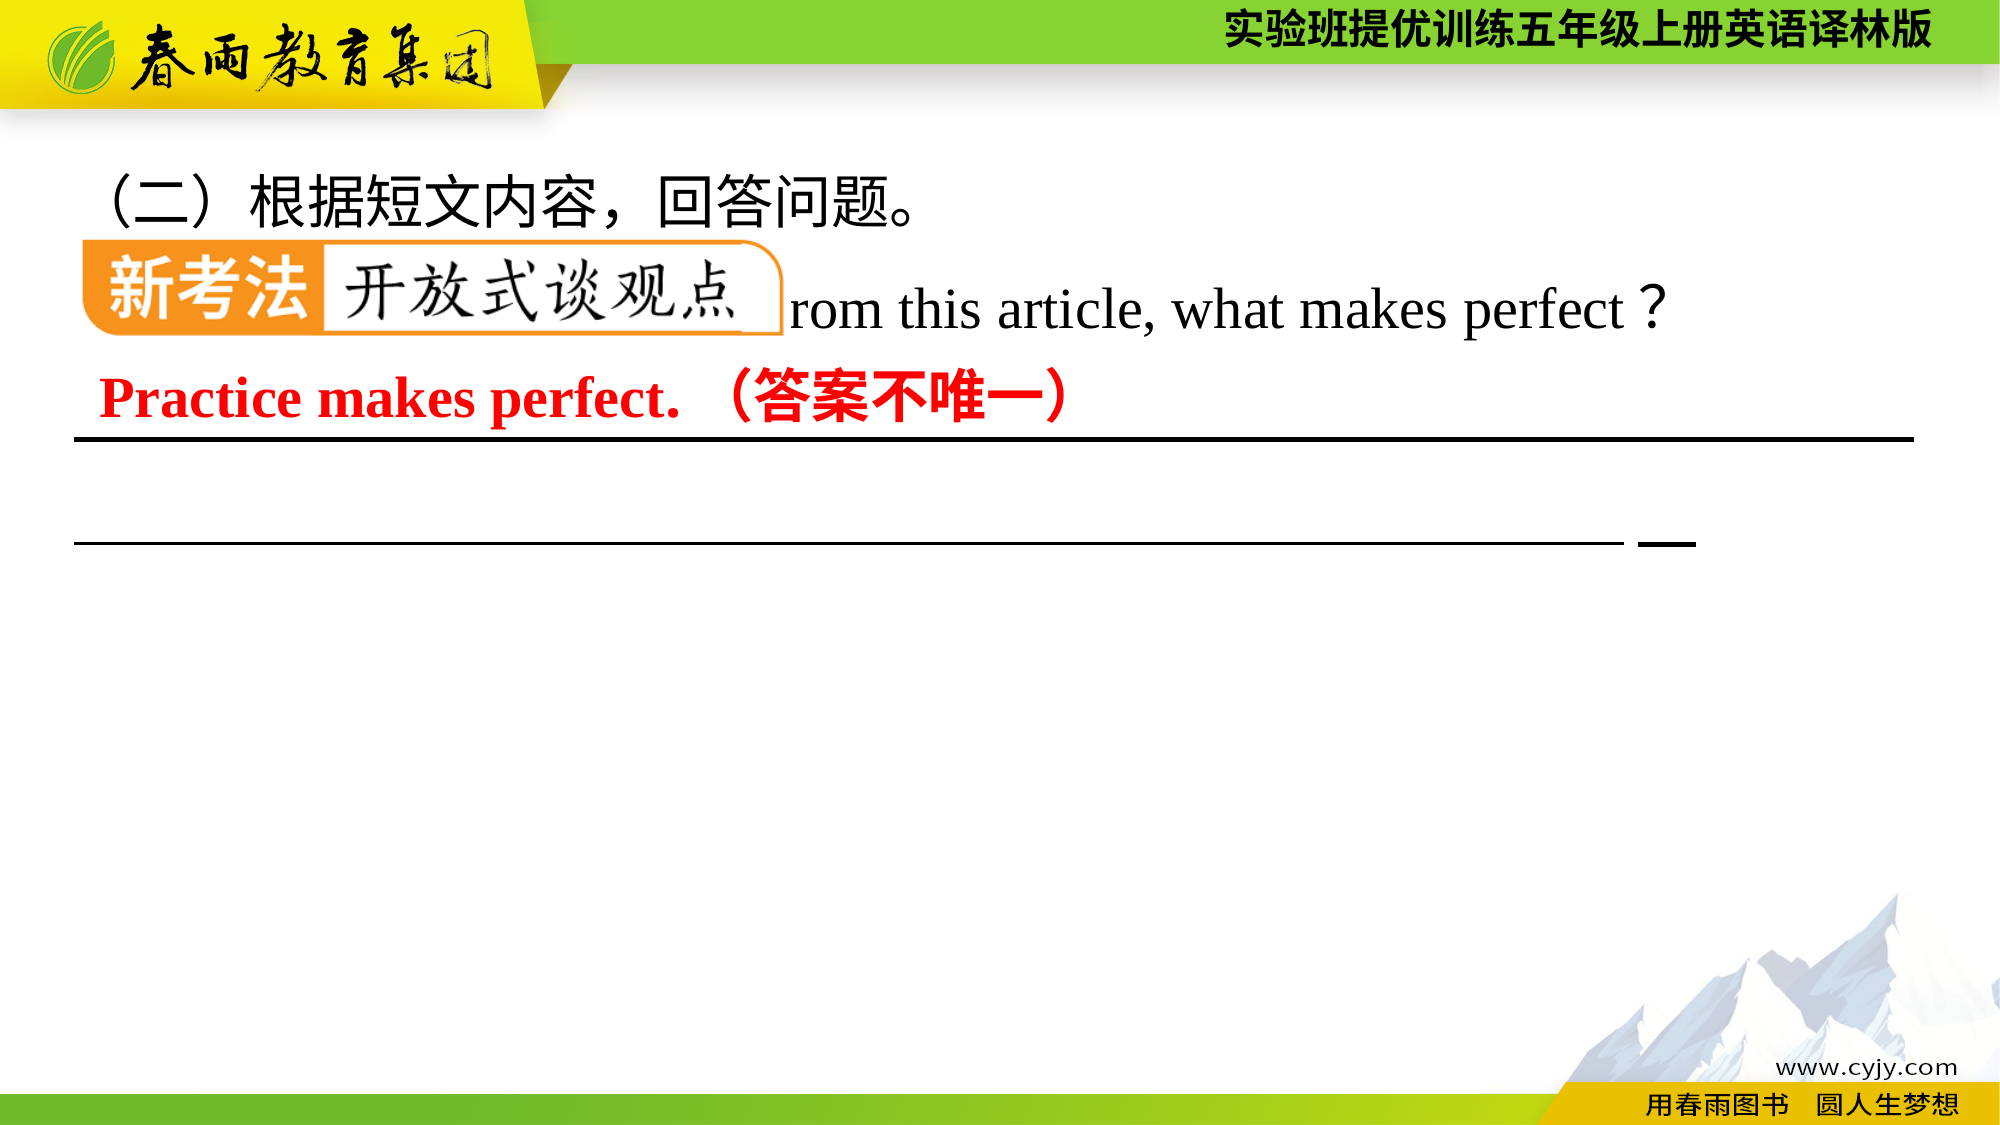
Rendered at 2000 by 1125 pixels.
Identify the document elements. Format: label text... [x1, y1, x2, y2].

text_box Practice makes perfect.（答案不唯一） [84, 317, 1175, 437]
list （二）根据短文内容，回答问题。 From this article, what makes perfect？ _____________________________________________________ [59, 122, 1944, 456]
picture [0, 0, 2000, 1125]
